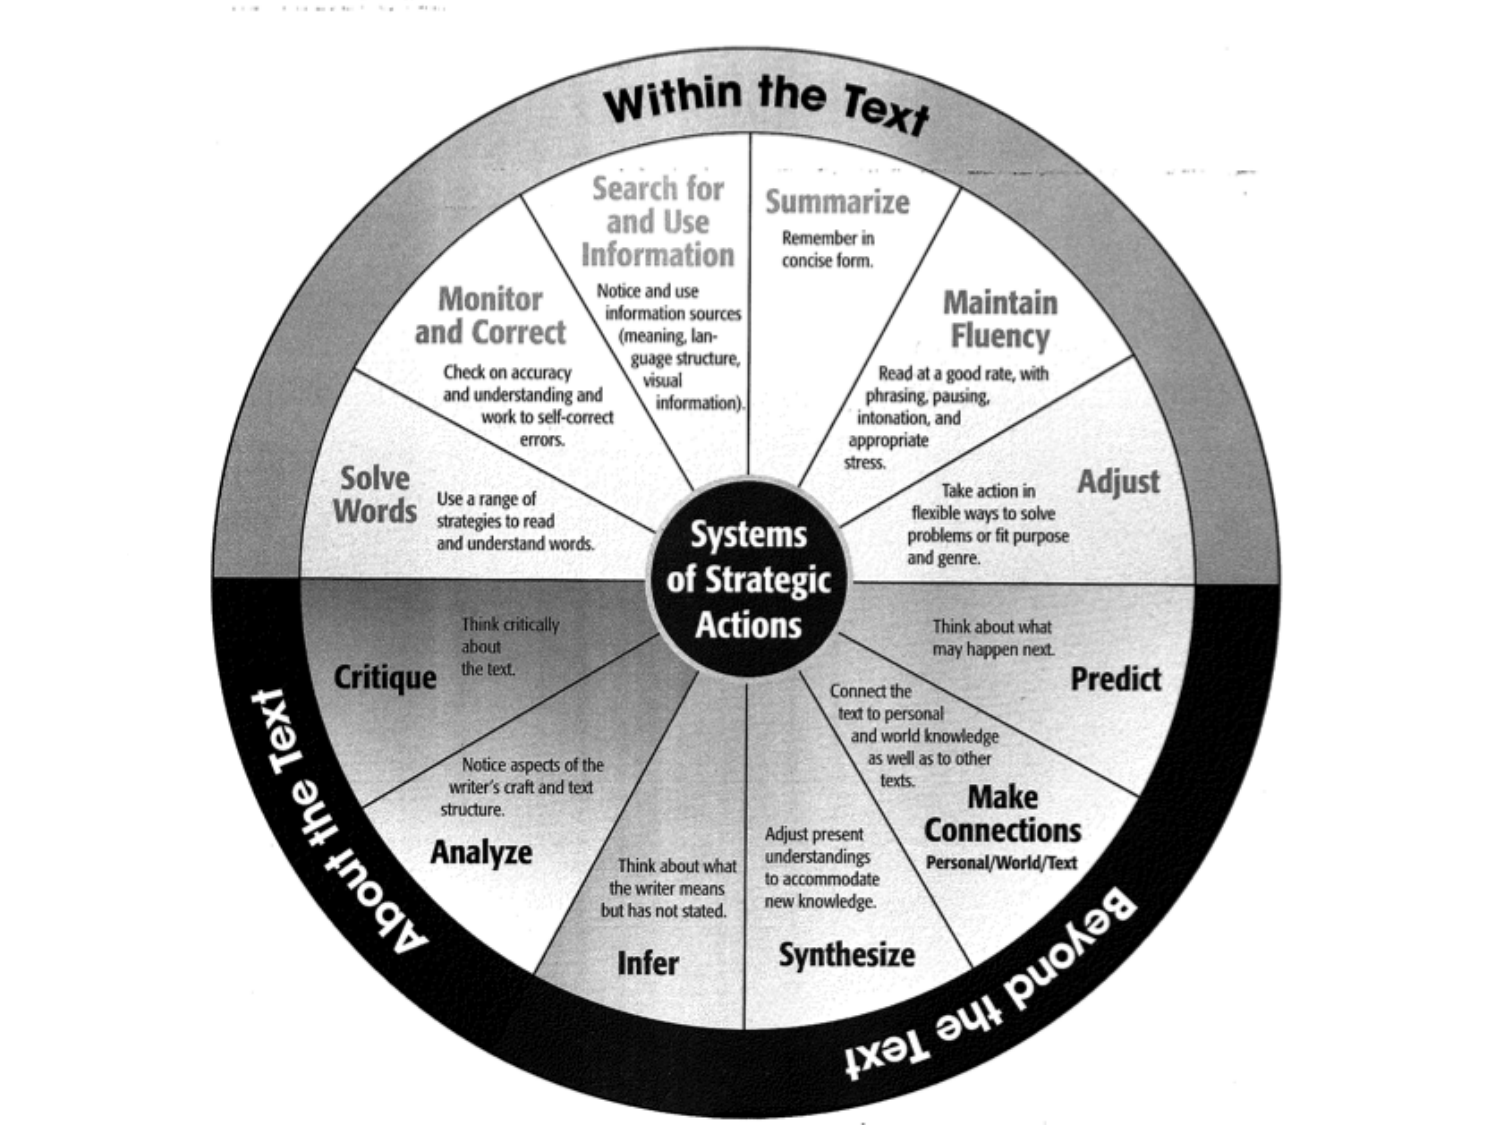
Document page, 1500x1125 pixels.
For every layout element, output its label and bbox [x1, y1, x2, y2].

picture [126, 0, 1308, 1125]
